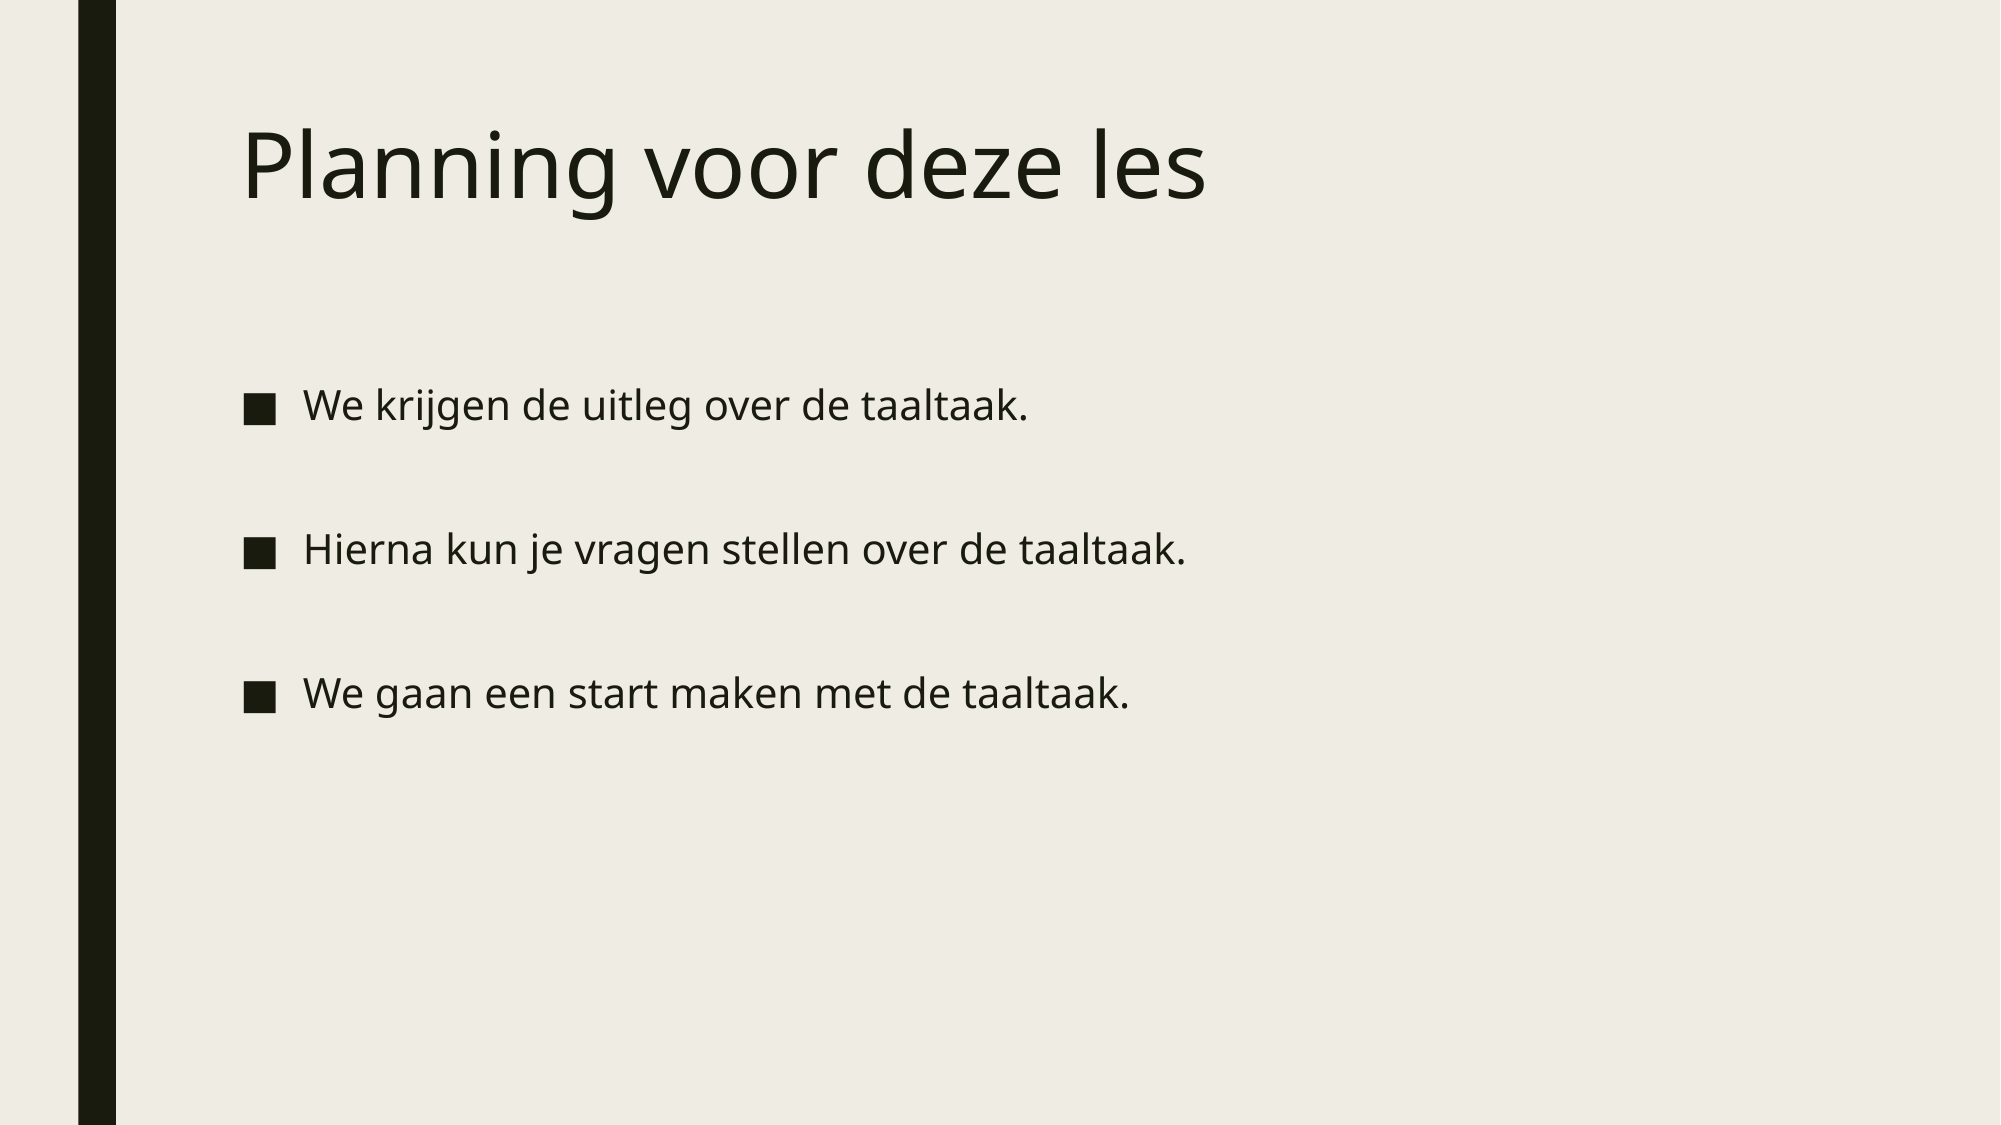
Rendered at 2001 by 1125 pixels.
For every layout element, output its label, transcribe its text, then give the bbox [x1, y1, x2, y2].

list We krijgen de uitleg over de taaltaak. Hierna kun je vragen stellen over de taaltaak. We gaan een start maken met de taaltaak. [225, 375, 1800, 963]
title Planning voor deze les [225, 112, 1800, 357]
